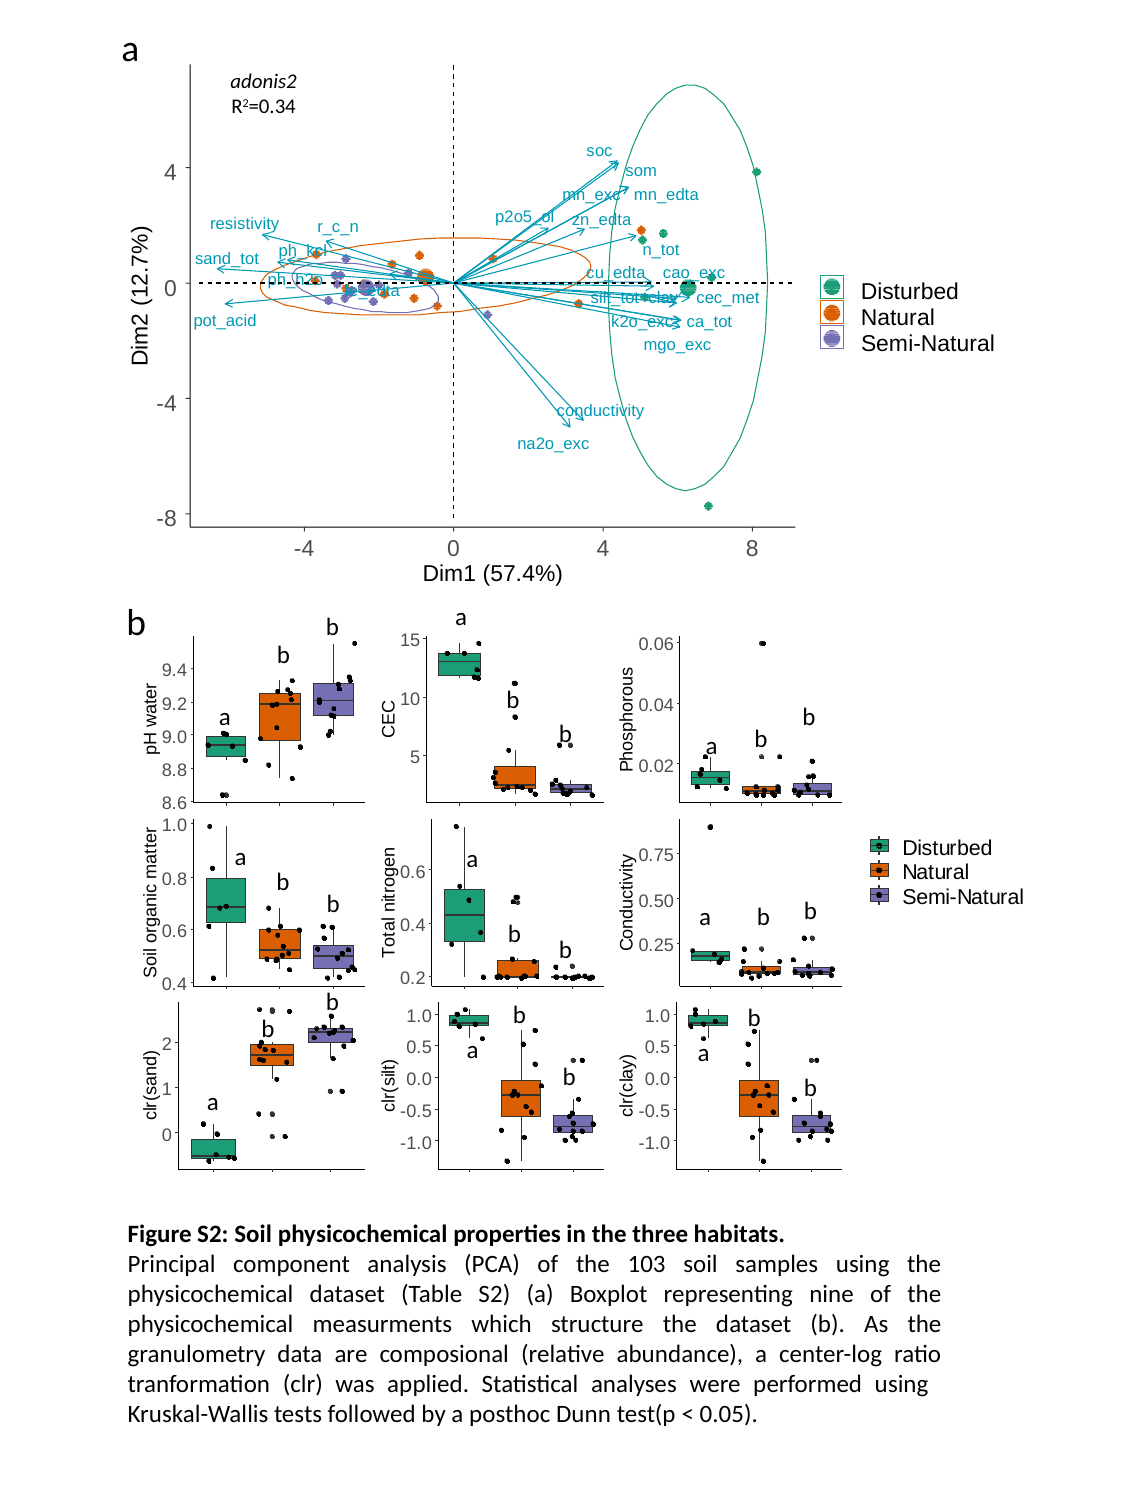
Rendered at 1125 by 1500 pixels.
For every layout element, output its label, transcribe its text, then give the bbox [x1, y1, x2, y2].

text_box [124, 30, 1001, 591]
text_box b [111, 590, 148, 651]
text_box Figure S2: Soil physicochemical properties in the three habitats. Principal component analysis (PCA) of the 103 soil samples using the physicochemical dataset (Table S2) (a) Boxplot representing nine of the physicochemical measurments which structure the dataset (b). As the granulometry data are composional (relative abundance), a center-log ratio tranformation (clr) was applied. Statistical analyses were performed using Kruskal-Wallis tests followed by a posthoc Dunn test(p < 0.05). [113, 1210, 958, 1435]
picture [134, 629, 849, 1179]
picture [852, 832, 1038, 920]
text_box b [311, 602, 362, 629]
text_box a [440, 592, 491, 629]
text_box a [106, 16, 143, 76]
